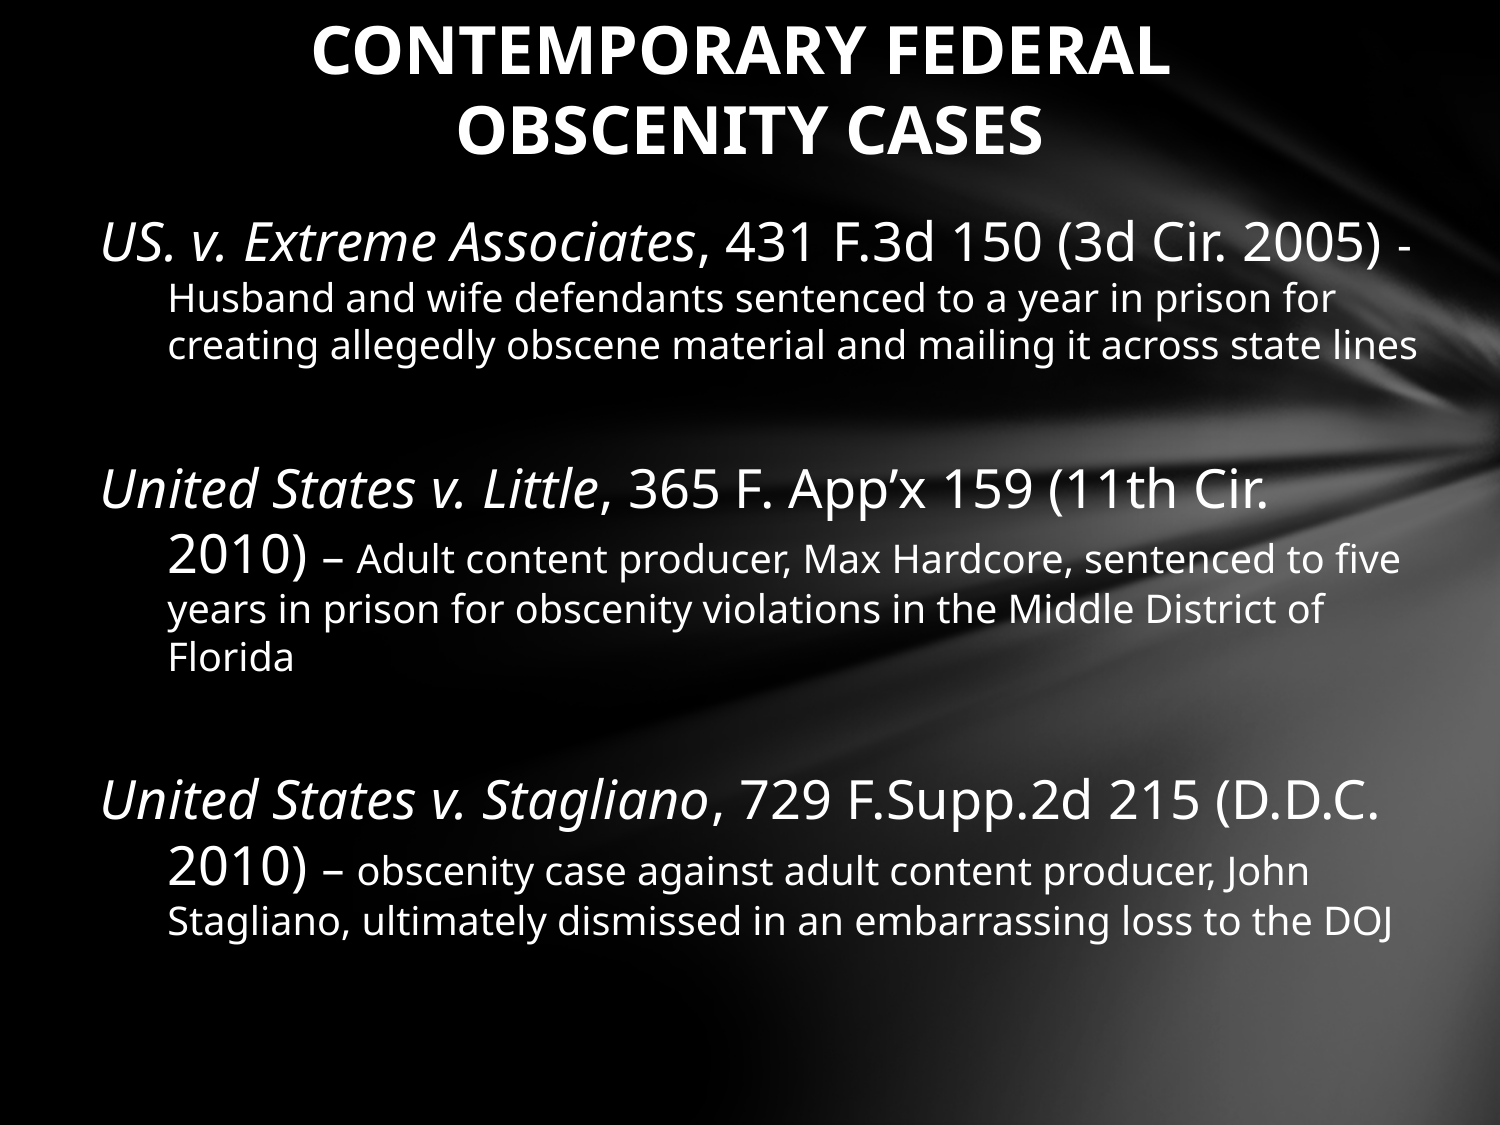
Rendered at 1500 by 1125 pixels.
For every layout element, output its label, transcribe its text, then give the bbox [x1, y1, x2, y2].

title Contemporary Federal Obscenity Cases [0, 0, 1500, 175]
list US. v. Extreme Associates, 431 F.3d 150 (3d Cir. 2005) - Husband and wife defendants sentenced to a year in prison for creating allegedly obscene material and mailing it across state lines United States v. Little, 365 F. App’x 159 (11th Cir. 2010) – Adult content producer, Max Hardcore, sentenced to five years in prison for obscenity violations in the Middle District of Florida United States v. Stagliano, 729 F.Supp.2d 215 (D.D.C. 2010) – obscenity case against adult content producer, John Stagliano, ultimately dismissed in an embarrassing loss to the DOJ [62, 200, 1438, 1075]
